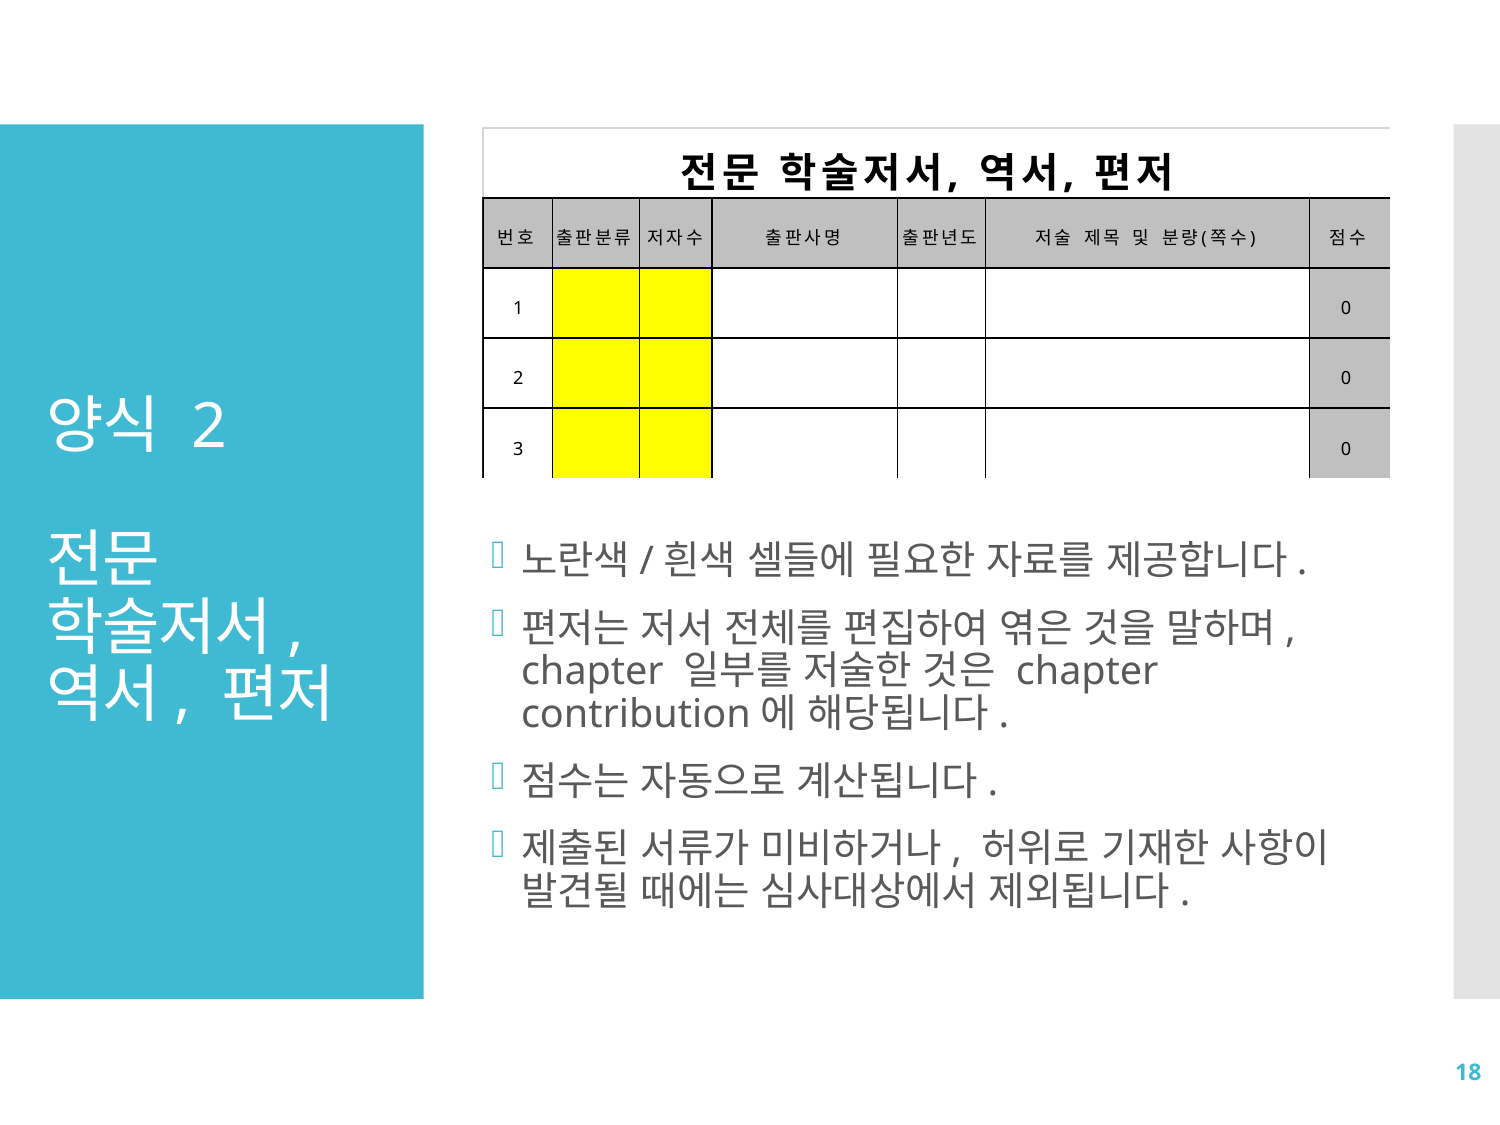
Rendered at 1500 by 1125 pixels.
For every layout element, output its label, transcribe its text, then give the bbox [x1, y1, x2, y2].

slide_number 18 [1308, 1042, 1497, 1103]
picture [482, 126, 1392, 480]
list 노란색/흰색 셀들에 필요한 자료를 제공합니다. 편저는 저서 전체를 편집하여 엮은 것을 말하며, chapter 일부를 저술한 것은 chapter contribution에 해당됩니다. 점수는 자동으로 계산됩니다. 제출된 서류가 미비하거나, 허위로 기재한 사항이 발견될 때에는 심사대상에서 제외됩니다. [476, 532, 1376, 982]
title 양식 2 전문 학술저서, 역서, 편저 [31, 184, 394, 940]
